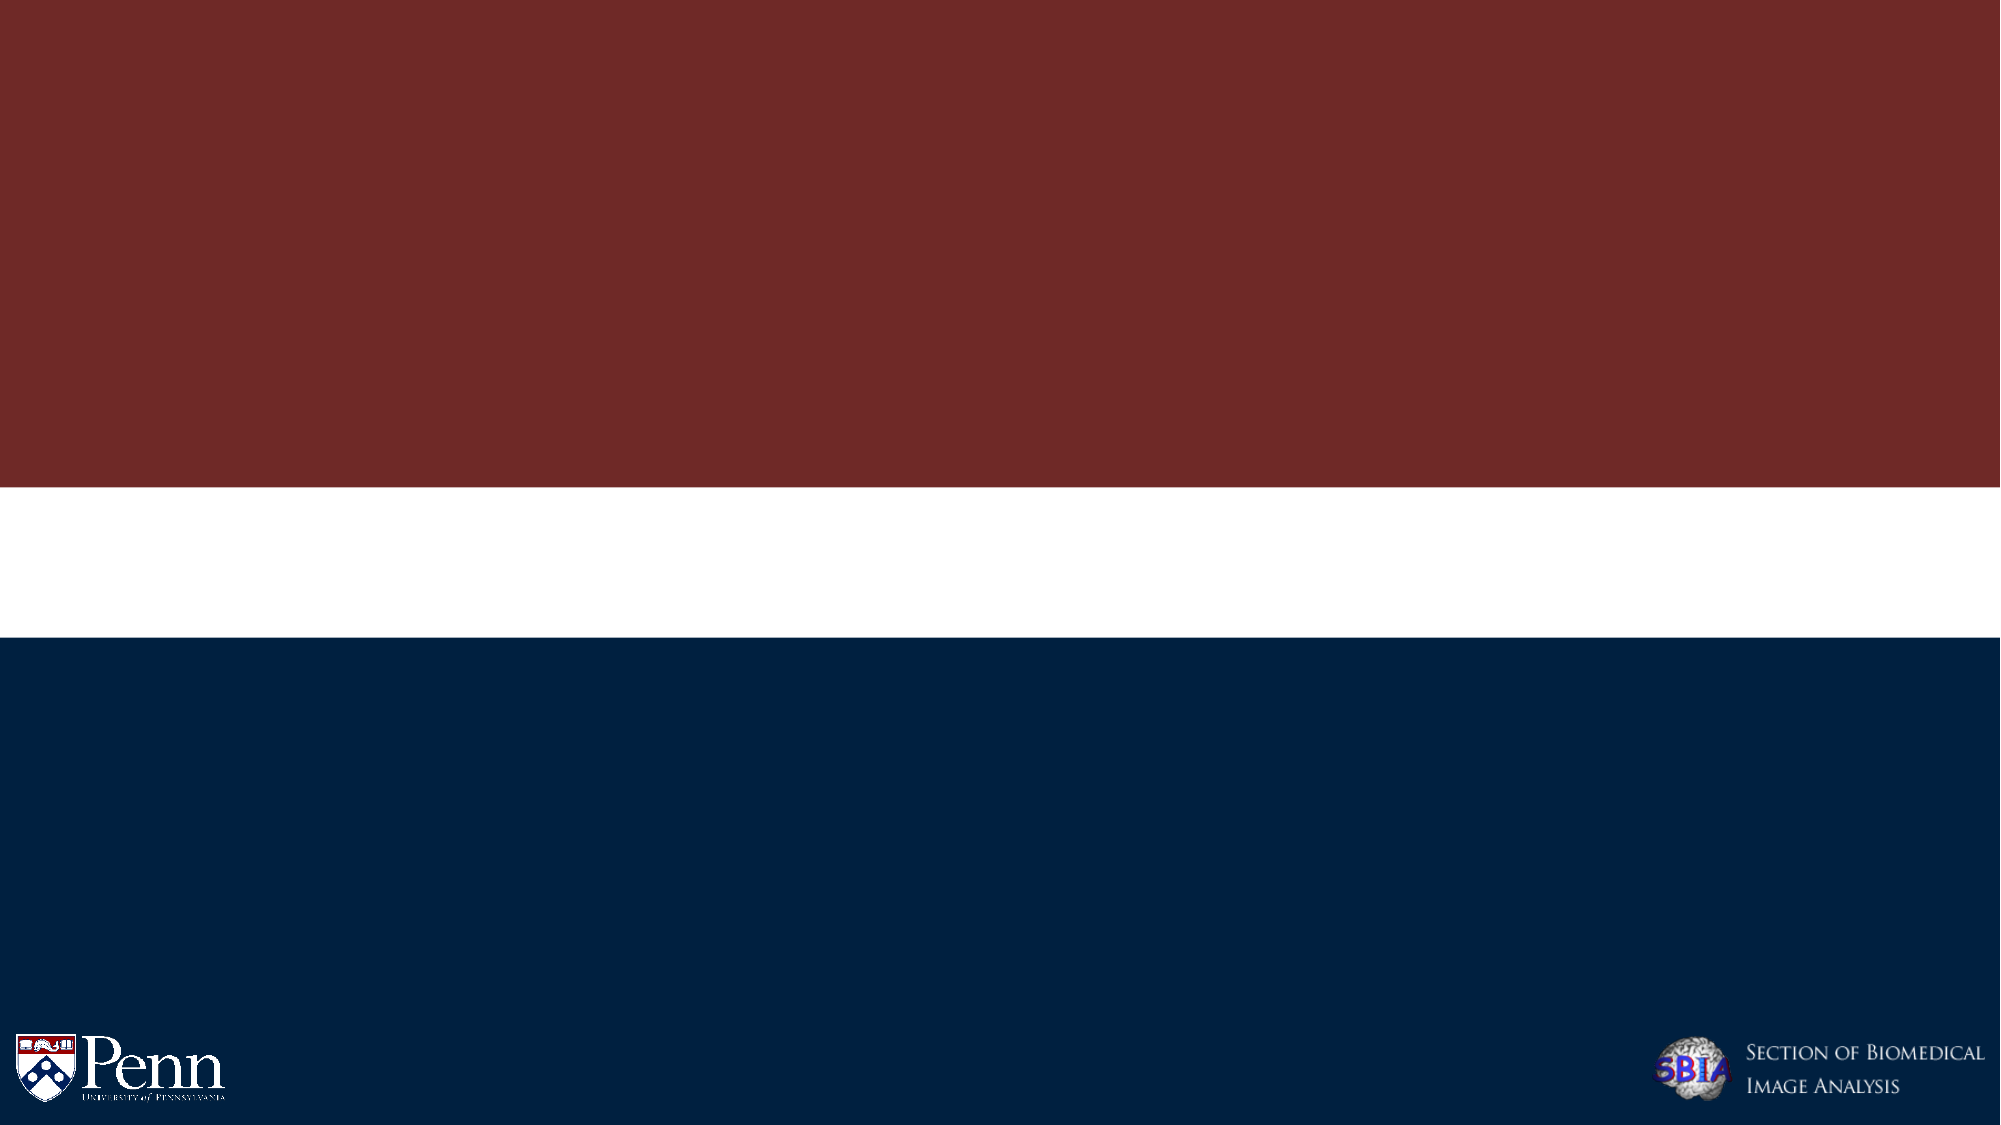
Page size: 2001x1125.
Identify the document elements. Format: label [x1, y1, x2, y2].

picture [1652, 1035, 1985, 1102]
picture [16, 1034, 225, 1103]
